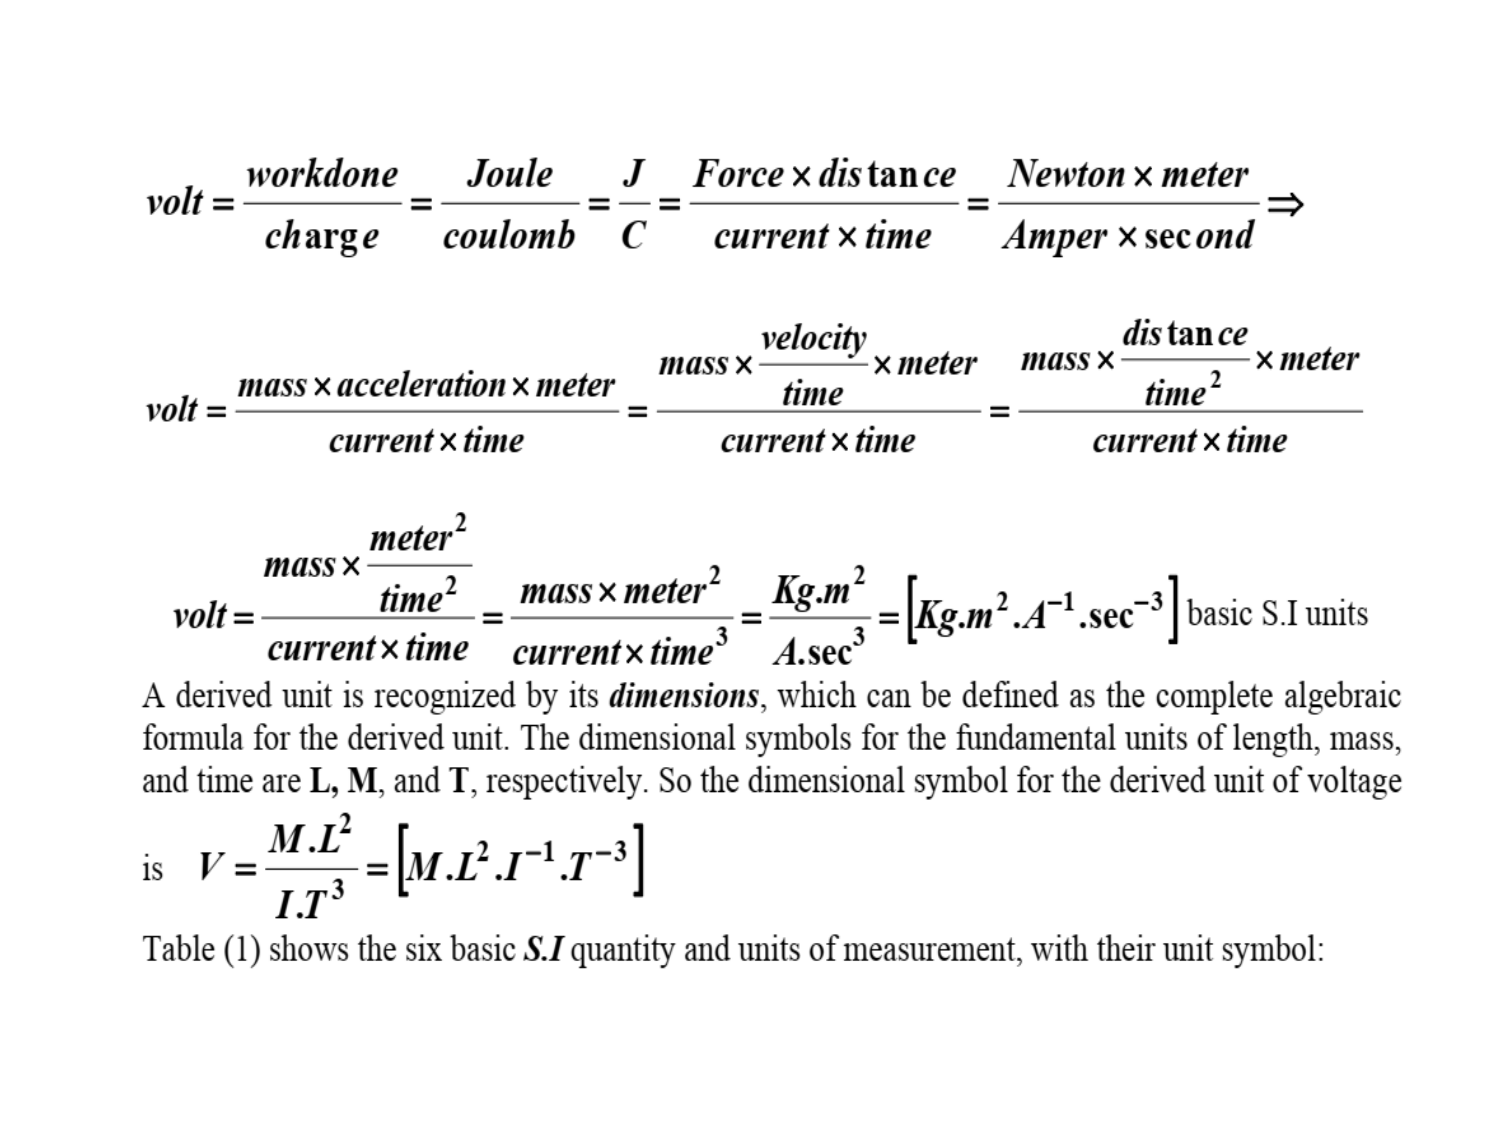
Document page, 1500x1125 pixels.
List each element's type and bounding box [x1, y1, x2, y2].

list [77, 149, 1423, 1006]
